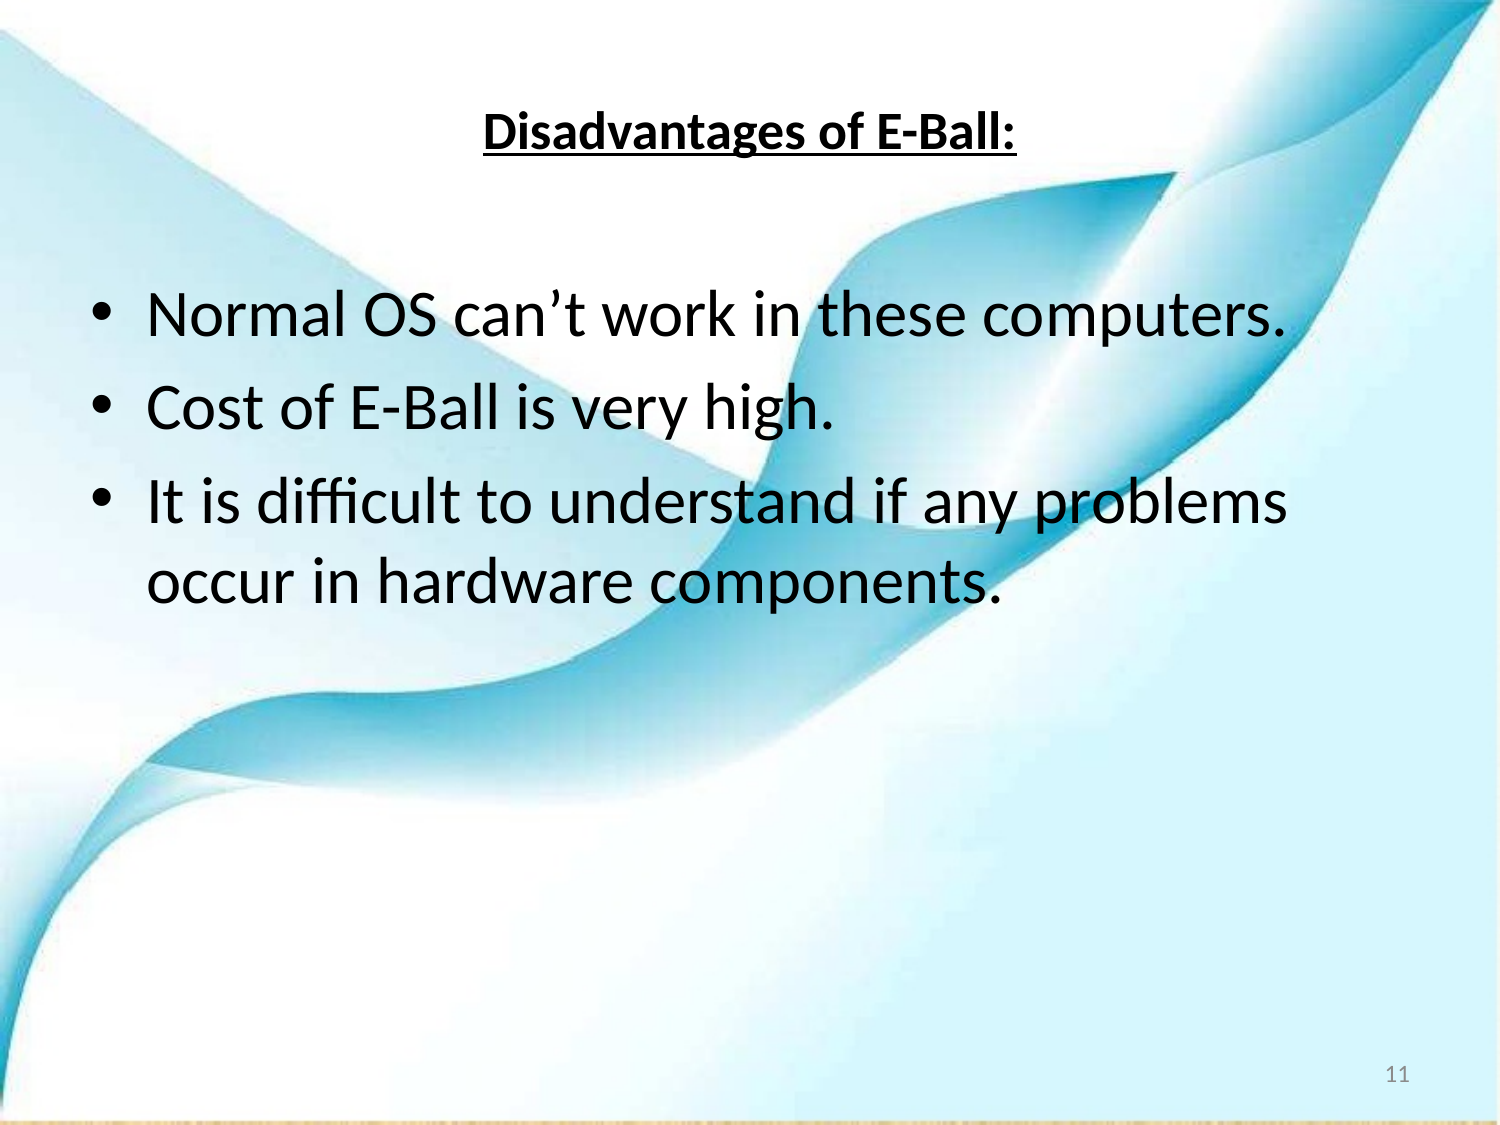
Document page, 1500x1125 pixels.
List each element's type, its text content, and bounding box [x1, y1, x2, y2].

picture [0, 0, 1500, 1125]
slide_number 11 [1074, 1042, 1425, 1103]
title Disadvantages of E-Ball: [74, 87, 1426, 233]
list Normal OS can’t work in these computers. Cost of E-Ball is very high. It is difficult to understand if any problems occur in hardware components. [74, 262, 1426, 1006]
